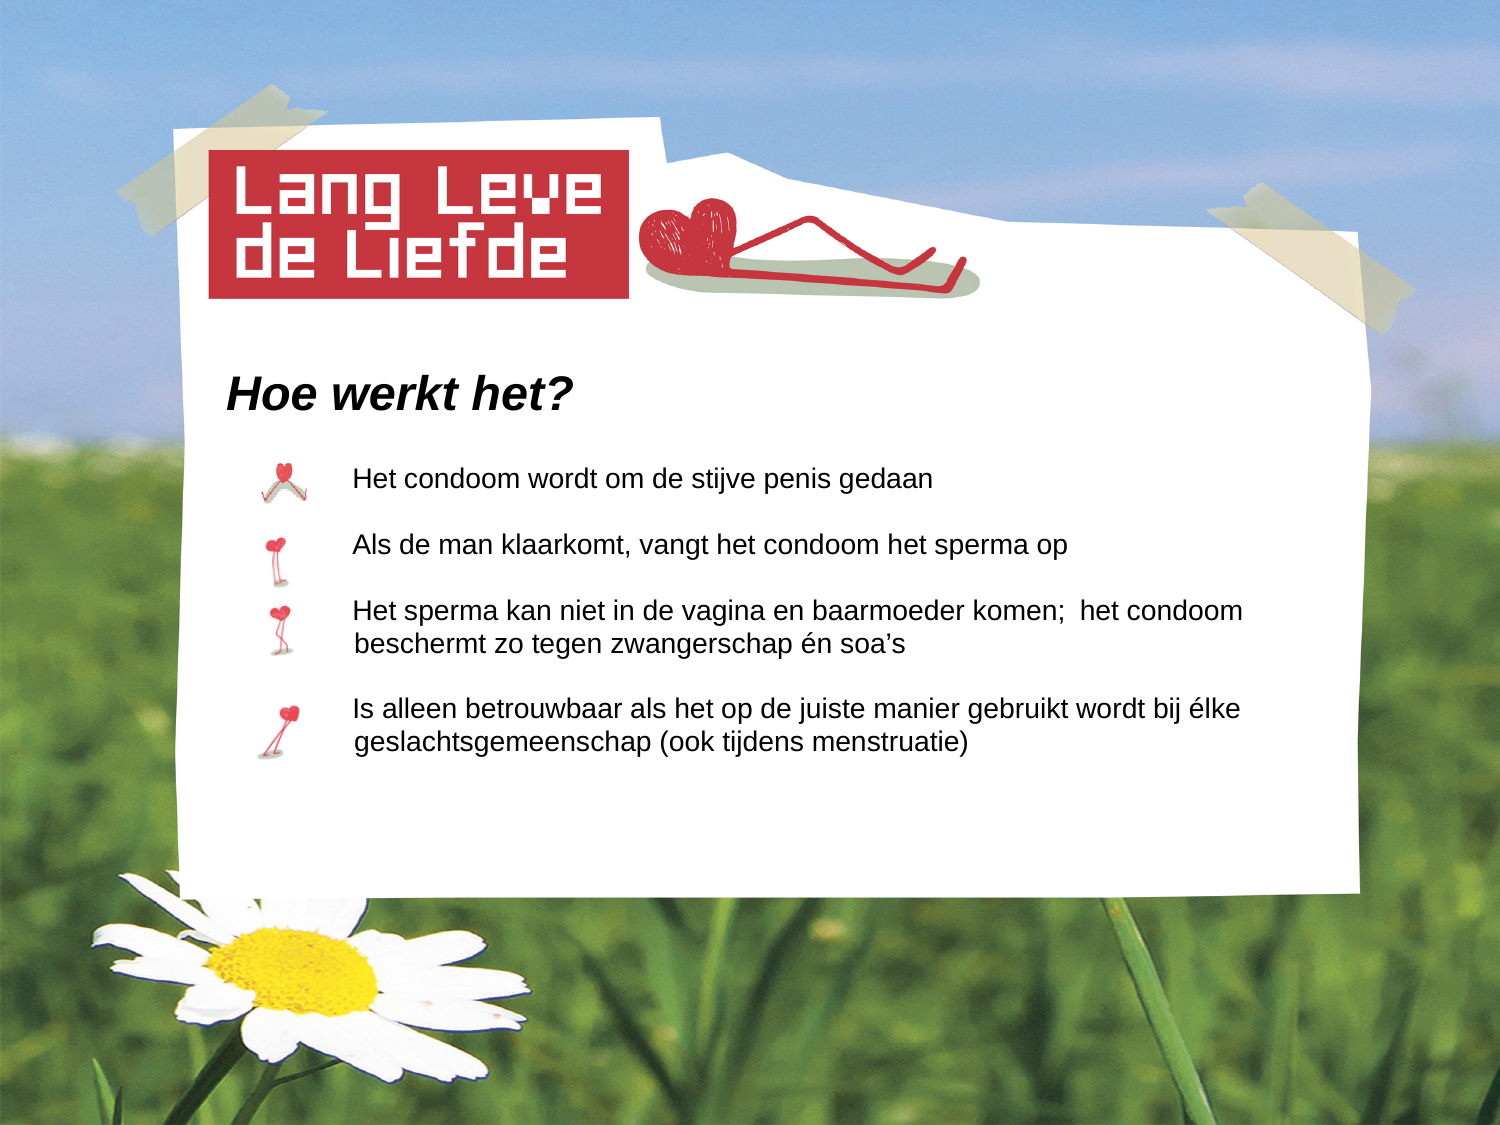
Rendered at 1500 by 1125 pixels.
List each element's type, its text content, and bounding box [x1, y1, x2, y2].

list Hoe werkt het? Het condoom wordt om de stijve penis gedaan Als de man klaarkomt, vangt het condoom het sperma op Het sperma kan niet in de vagina en baarmoeder komen; het condoom beschermt zo tegen zwangerschap én soa’s Is alleen betrouwbaar als het op de juiste manier gebruikt wordt bij élke geslachtsgemeenschap (ook tijdens menstruatie) [191, 365, 1343, 913]
picture [0, 0, 1500, 1125]
